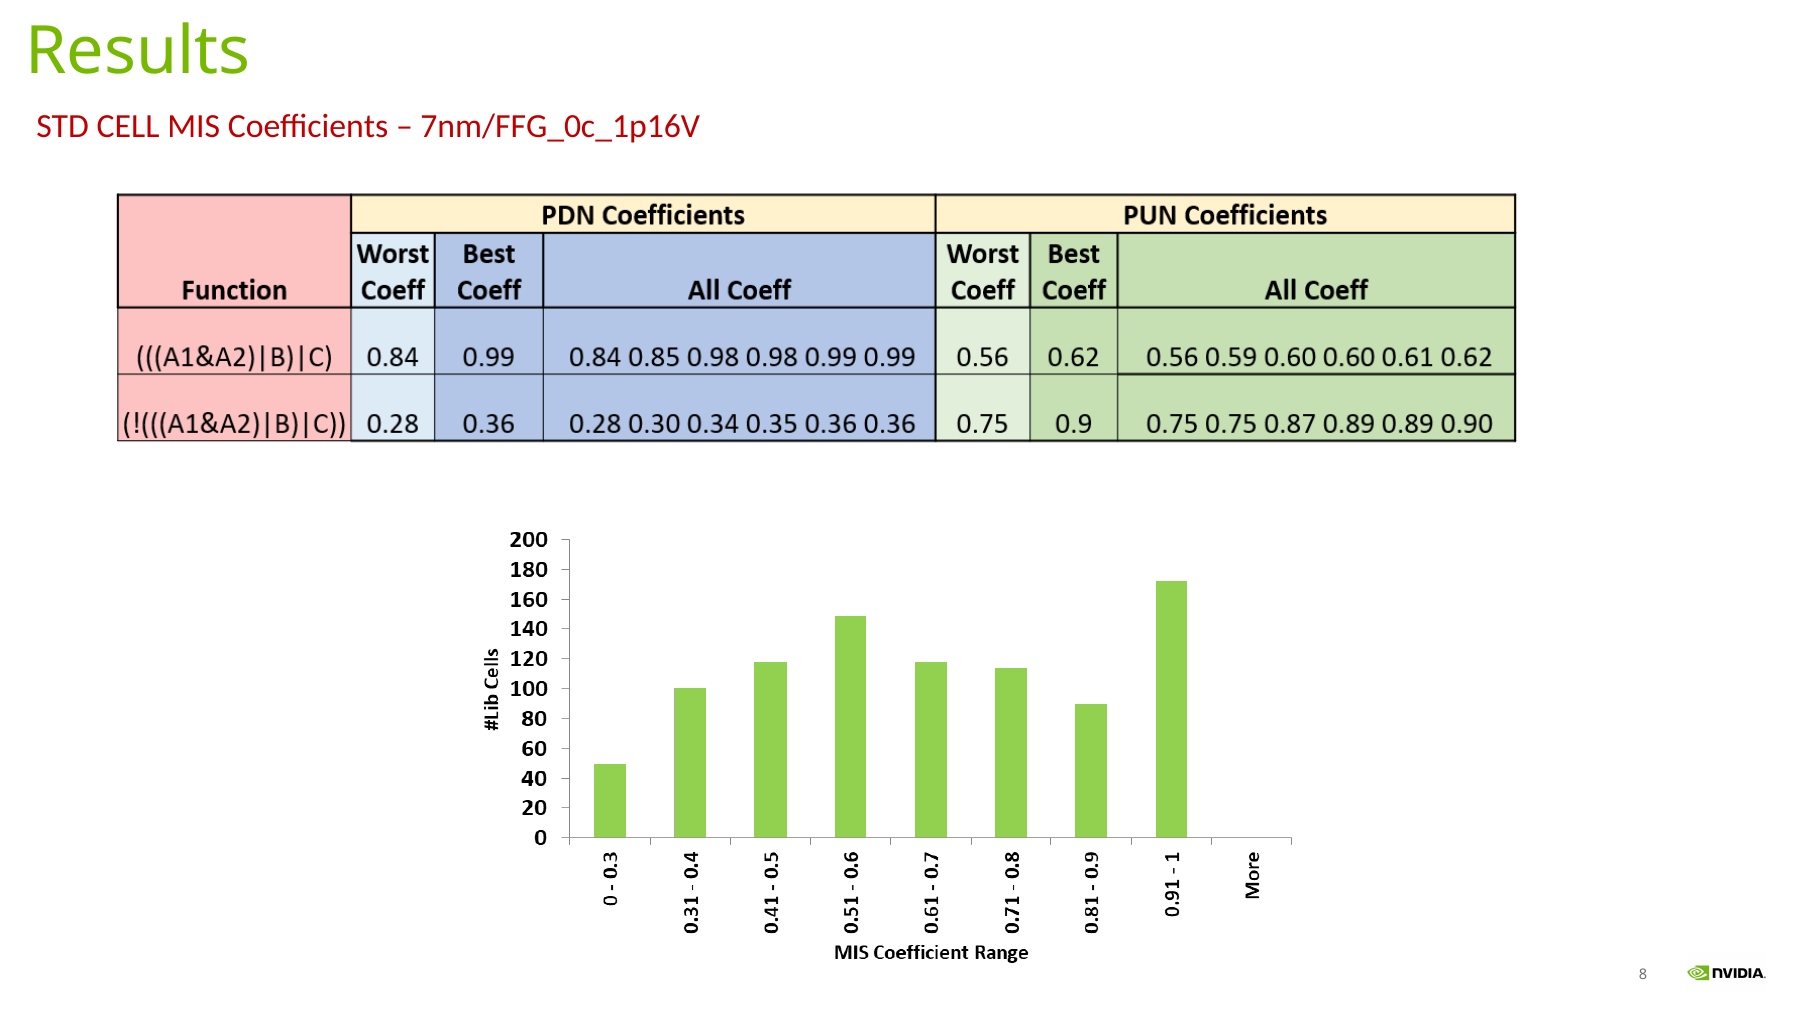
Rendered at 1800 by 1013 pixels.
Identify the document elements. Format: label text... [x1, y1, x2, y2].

text_box STD CELL MIS Coefficients – 7nm/FFG_0c_1p16V [21, 95, 715, 152]
picture [116, 187, 1518, 460]
text_box Results [10, 0, 266, 95]
picture [455, 515, 1311, 988]
picture [1687, 953, 1766, 993]
